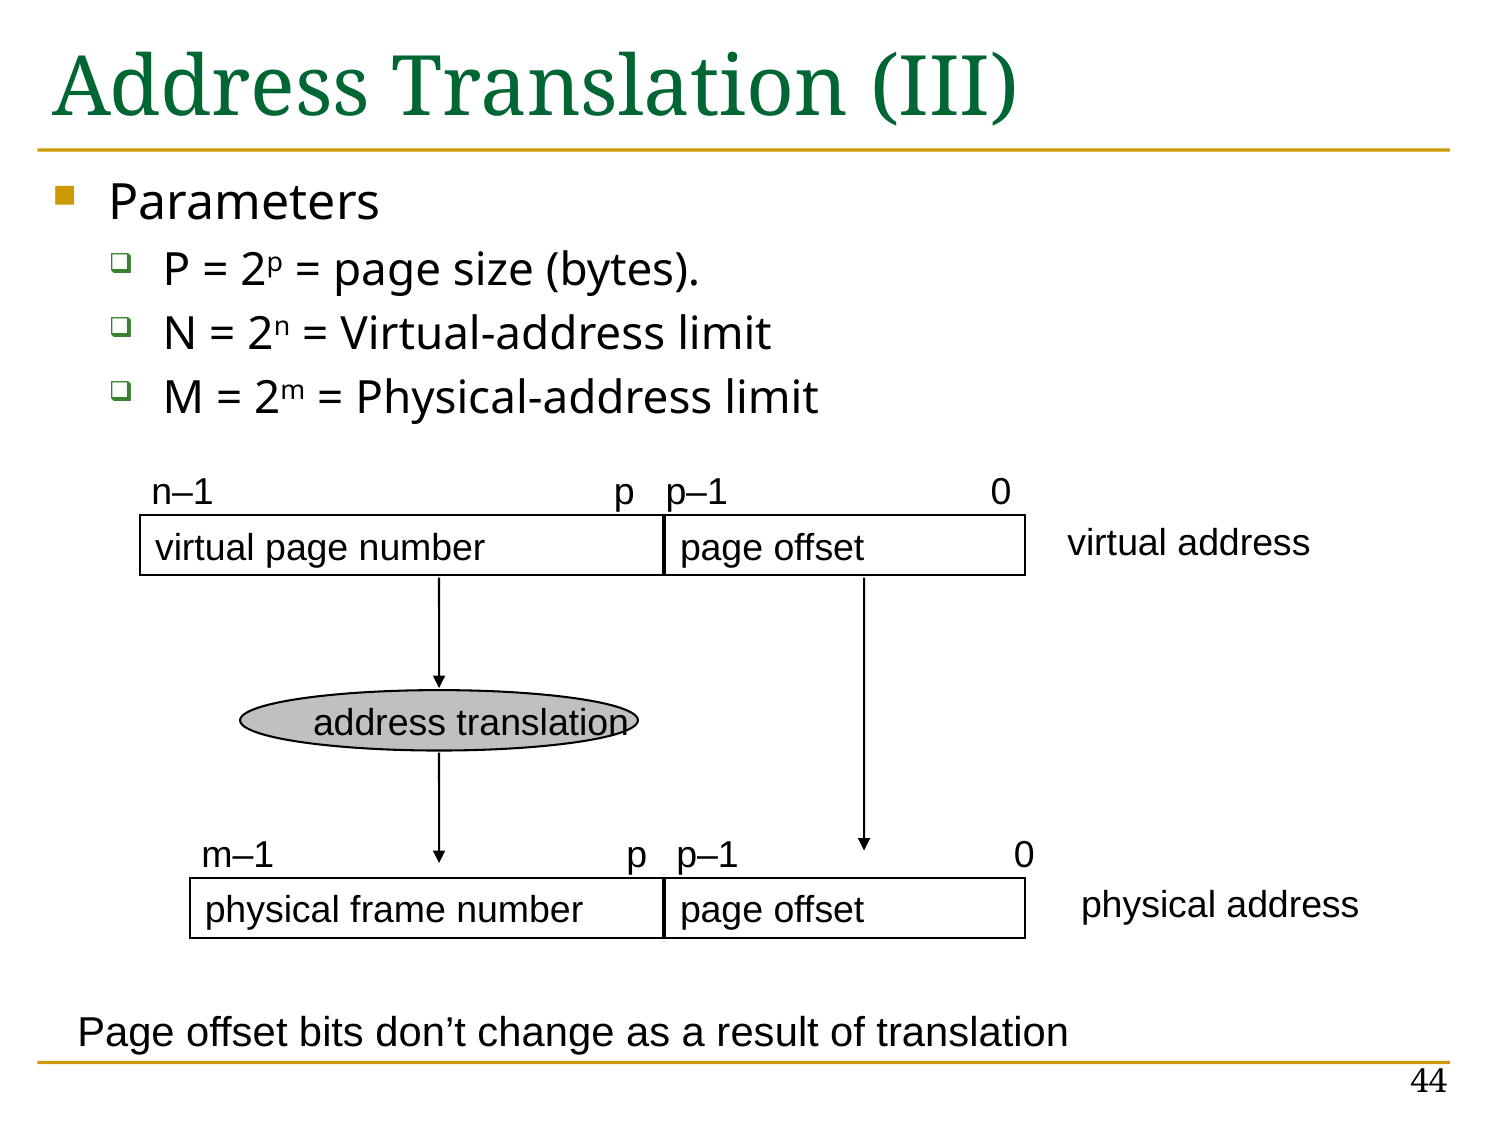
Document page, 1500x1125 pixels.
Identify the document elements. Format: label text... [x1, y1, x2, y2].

text_box p–1 [650, 460, 743, 520]
text_box address translation [240, 690, 638, 751]
text_box page offset [665, 515, 1026, 576]
list Parameters P = 2p = page size (bytes). N = 2n = Virtual-address limit M = 2m = Physical-address limit [37, 162, 1475, 463]
text_box physical frame number [190, 877, 663, 938]
text_box virtual address [1052, 510, 1326, 570]
text_box p [611, 822, 663, 883]
text_box Page offset bits don’t change as a result of translation [62, 997, 1428, 1063]
text_box 0 [975, 460, 1027, 520]
text_box 0 [999, 822, 1050, 883]
slide_number 44 [1112, 1037, 1463, 1113]
text_box physical address [1066, 872, 1375, 933]
title Address Translation (III) [37, 24, 1450, 162]
text_box n–1 [136, 460, 229, 520]
text_box p [599, 460, 650, 520]
text_box p–1 [663, 822, 754, 883]
text_box page offset [665, 877, 1026, 938]
text_box virtual page number [140, 515, 663, 576]
text_box m–1 [186, 822, 290, 883]
text_box [432, 577, 446, 688]
text_box [432, 752, 446, 863]
text_box [857, 577, 871, 851]
